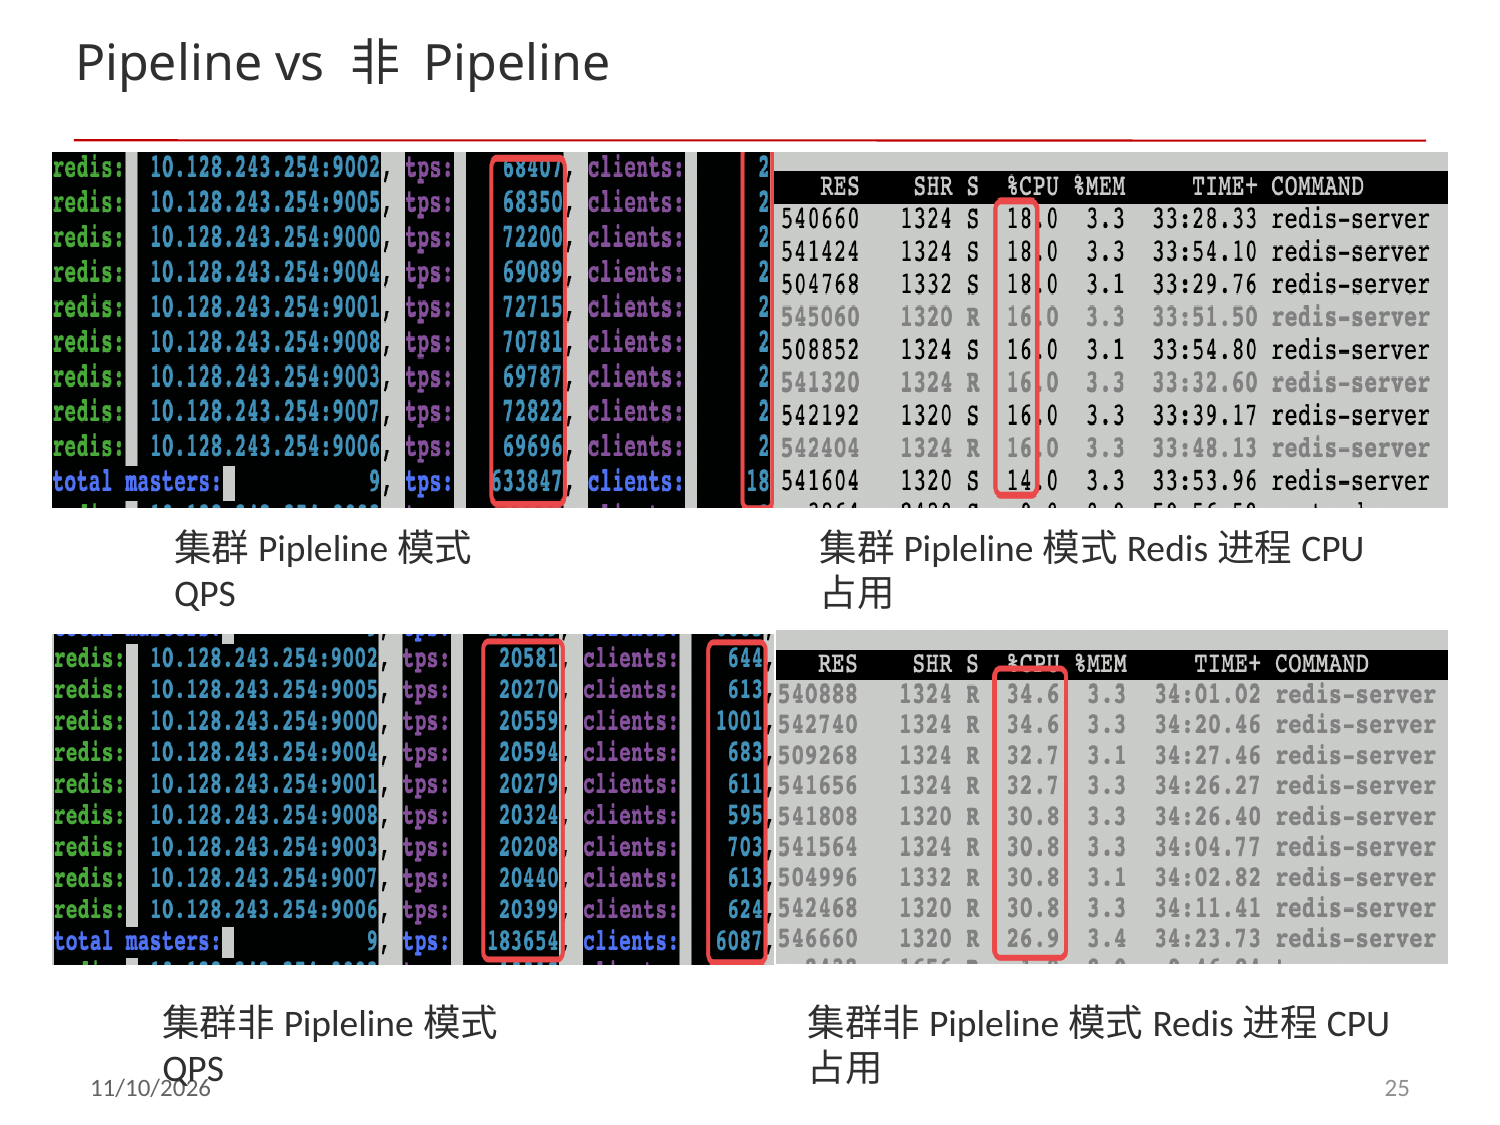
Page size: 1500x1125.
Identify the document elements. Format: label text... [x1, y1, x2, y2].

text_box 集群非Pipleline模式QPS [147, 991, 561, 1096]
text_box 集群非Pipleline模式Redis进程CPU占用 [792, 991, 1448, 1096]
text_box 集群Pipleline模式QPS [159, 516, 538, 622]
picture [776, 630, 1448, 965]
text_box 集群Pipleline模式Redis进程CPU占用 [804, 516, 1419, 622]
picture [52, 151, 1448, 508]
title Pipeline vs 非 Pipeline [75, 30, 1235, 136]
picture [52, 634, 774, 965]
